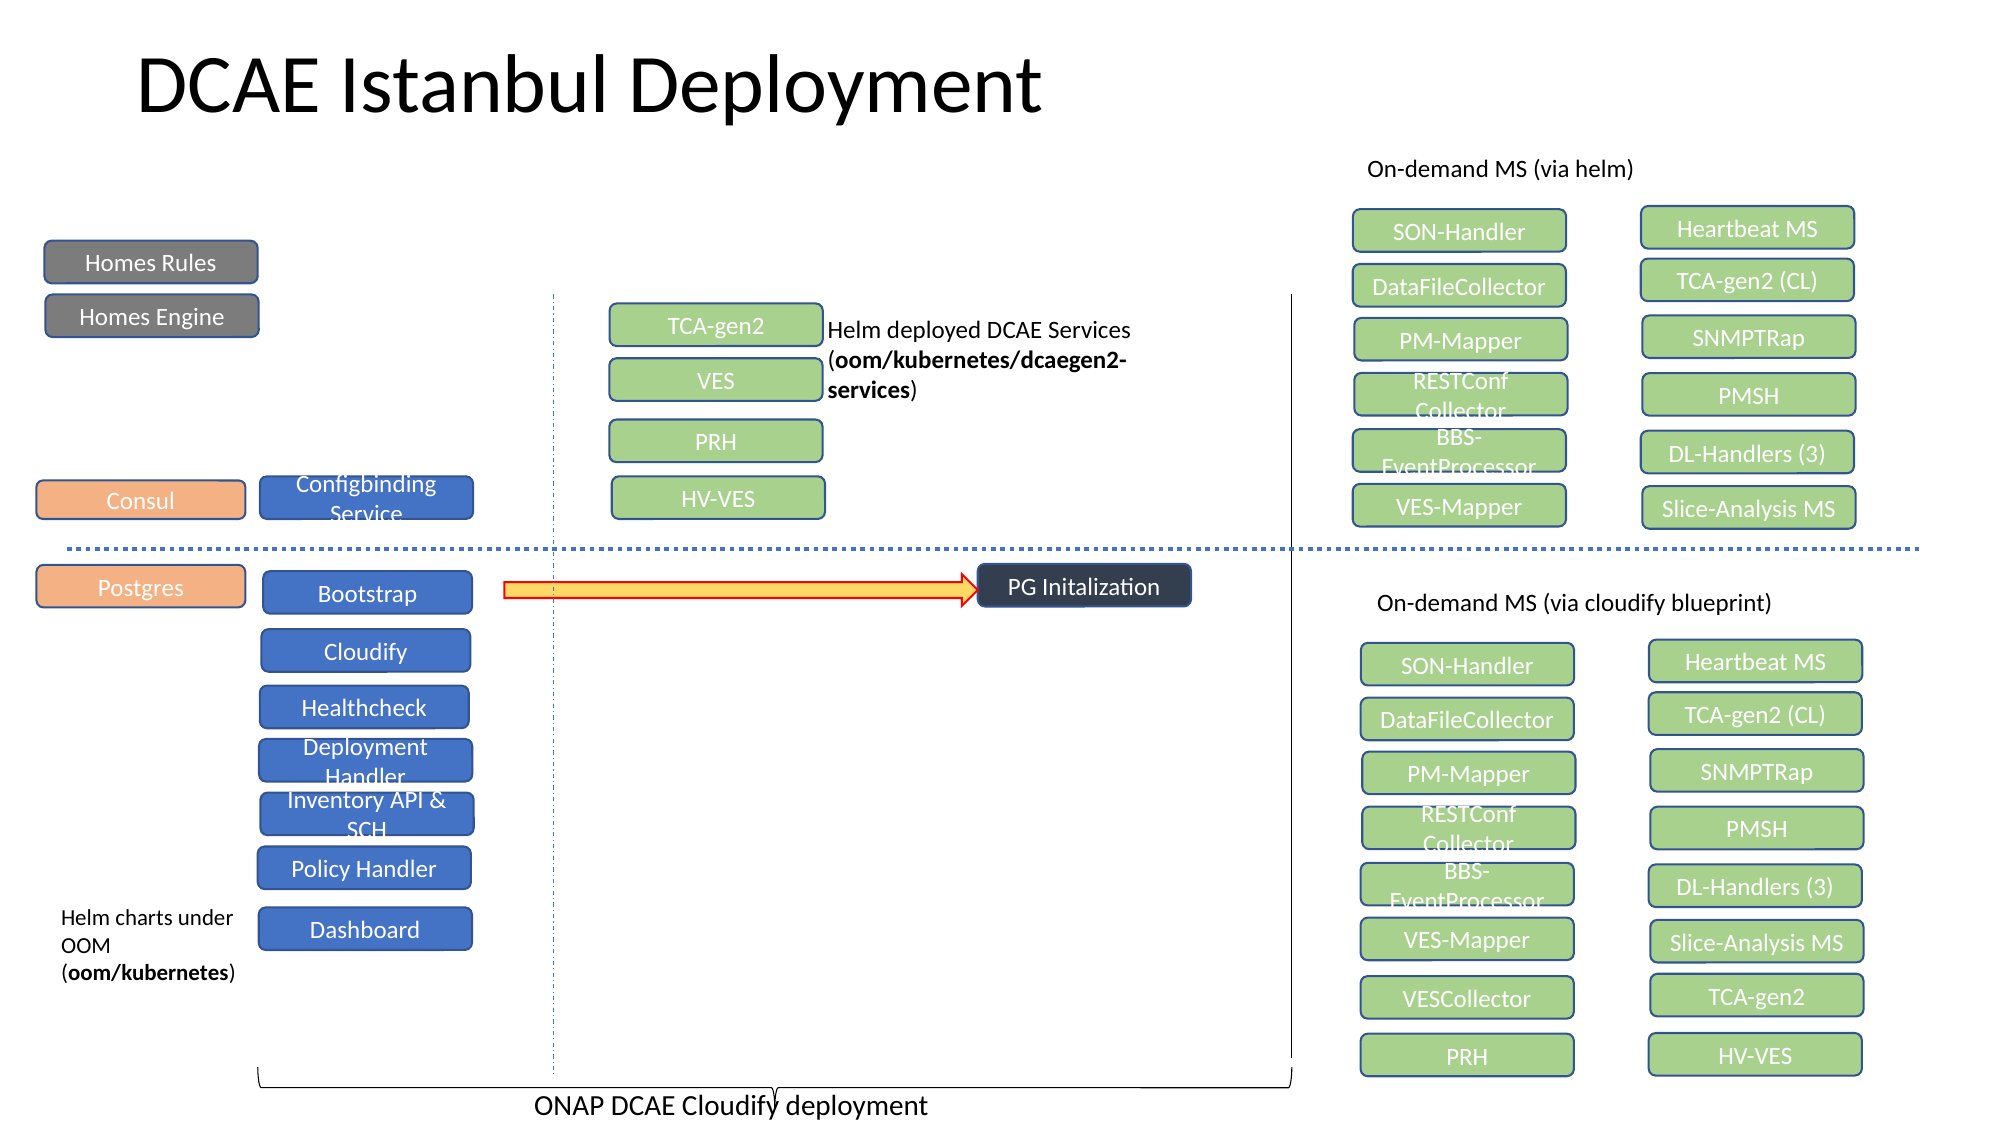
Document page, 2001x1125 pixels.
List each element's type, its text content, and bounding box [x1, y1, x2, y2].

text_box Helm charts under OOM (oom/kubernetes) [46, 895, 262, 1063]
text_box VES [608, 357, 812, 402]
text_box SNMPTRap [1641, 314, 1857, 360]
text_box Heartbeat MS [1639, 204, 1856, 250]
text_box TCA-gen2 (CL) [1647, 691, 1863, 736]
text_box [503, 581, 553, 600]
text_box DataFileCollector [1359, 696, 1575, 742]
text_box Deployment Handler [257, 737, 474, 783]
text_box On-demand MS (via cloudify blueprint) [1362, 579, 1955, 624]
text_box RESTConf Collector [1361, 805, 1577, 851]
text_box Cloudify [260, 628, 472, 673]
title DCAE Istanbul Deployment [121, 0, 1939, 195]
text_box PMSH [1649, 805, 1865, 851]
text_box Postgres [35, 563, 247, 609]
text_box ONAP DCAE Cloudify deployment [519, 1078, 1030, 1125]
text_box SON-Handler [1359, 641, 1576, 687]
text_box DL-Handlers (3) [1639, 429, 1856, 475]
text_box Policy Handler [256, 845, 472, 891]
text_box Configbinding Service [258, 475, 475, 521]
text_box Healthcheck [258, 684, 470, 730]
text_box Bootstrap [262, 570, 474, 615]
text_box On-demand MS (via helm) [1352, 145, 1945, 191]
text_box PRH [1359, 1032, 1575, 1078]
text_box HV-VES [1647, 1031, 1863, 1077]
text_box HV-VES [610, 475, 827, 521]
text_box Homes Rules [43, 239, 259, 285]
text_box Dashboard [257, 906, 474, 952]
text_box PG Initalization [976, 562, 1193, 608]
text_box Homes Engine [44, 293, 260, 339]
text_box PM-Mapper [1353, 316, 1569, 362]
text_box PM-Mapper [1361, 750, 1577, 796]
text_box TCA-gen2 [1649, 972, 1865, 1018]
text_box VES-Mapper [1351, 482, 1568, 528]
text_box SNMPTRap [1649, 748, 1865, 793]
text_box Inventory API & SCH [259, 791, 475, 837]
text_box [554, 571, 980, 609]
text_box TCA-gen2 (CL) [1639, 257, 1856, 303]
text_box VESCollector [1359, 975, 1575, 1020]
text_box BBS-EventProcessor [1351, 428, 1568, 473]
text_box Heartbeat MS [1647, 638, 1864, 684]
text_box Consul [35, 479, 247, 521]
text_box Slice-Analysis MS [1649, 918, 1865, 964]
text_box Slice-Analysis MS [1641, 485, 1857, 530]
text_box VES-Mapper [1359, 916, 1575, 962]
text_box RESTConf Collector [1353, 371, 1569, 417]
text_box PRH [608, 418, 824, 464]
text_box PMSH [1641, 372, 1857, 417]
text_box TCA-gen2 [608, 302, 823, 348]
text_box DL-Handlers (3) [1647, 863, 1863, 909]
text_box SON-Handler [1351, 208, 1568, 253]
text_box [257, 1067, 1293, 1089]
text_box DataFileCollector [1351, 262, 1568, 308]
text_box BBS-EventProcessor [1359, 861, 1575, 907]
text_box Helm deployed DCAE Services (oom/kubernetes/dcaegen2-services) [812, 306, 1177, 411]
